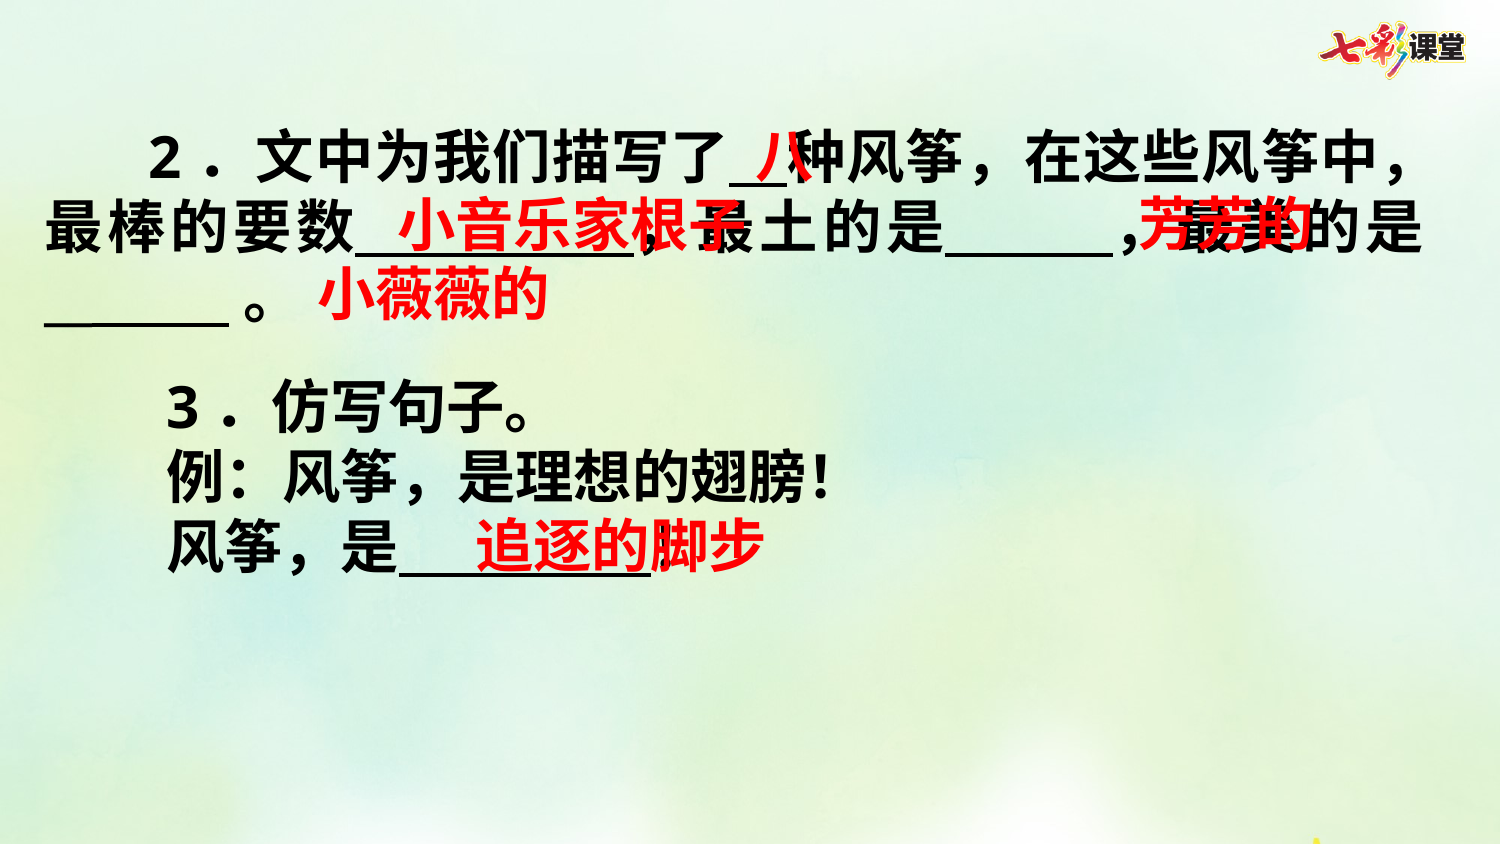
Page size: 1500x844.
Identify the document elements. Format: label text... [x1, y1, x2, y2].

text_box 2．文中为我们描写了 种风筝，在这些风筝中，最棒的要数 ，最土的是 ，最美的是__ 。 [29, 112, 1453, 338]
text_box 芳芳的 [1124, 180, 1361, 265]
text_box 小音乐家根子 [382, 180, 778, 266]
text_box 追逐的脚步 [460, 501, 892, 587]
text_box 小薇薇的 [302, 249, 614, 334]
text_box 3．仿写句子。 例：风筝，是理想的翅膀！ 风筝，是 ！ [151, 362, 1138, 588]
picture [0, 0, 1500, 844]
text_box 八 [740, 111, 844, 197]
